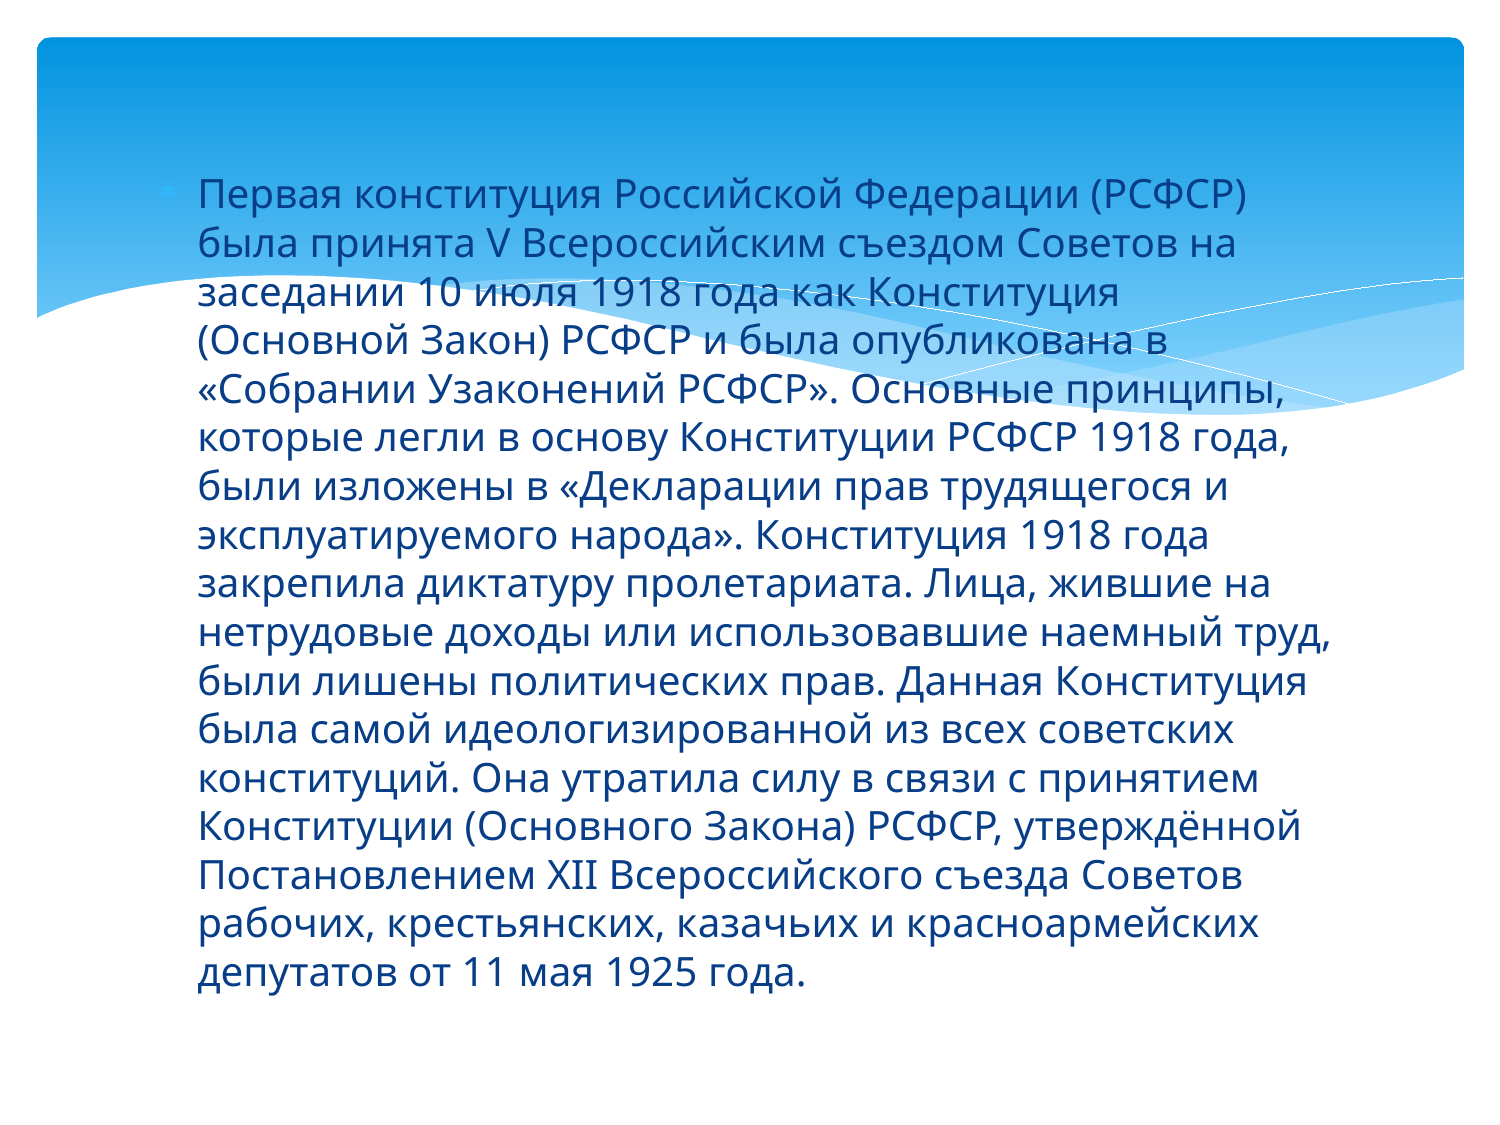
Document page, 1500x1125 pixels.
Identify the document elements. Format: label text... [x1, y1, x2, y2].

list Первая конституция Российской Федерации (РСФСР) была принята V Всероссийским съездом Советов на заседании 10 июля 1918 года как Конституция (Основной Закон) РСФСР и была опубликована в «Собрании Узаконений РСФСР». Основные принципы, которые легли в основу Конституции РСФСР 1918 года, были изложены в «Декларации прав трудящегося и эксплуатируемого народа». Конституция 1918 года закрепила диктатуру пролетариата. Лица, жившие на нетрудовые доходы или использовавшие наемный труд, были лишены политических прав. Данная Конституция была самой идеологизированной из всех советских конституций. Она утратила силу в связи с принятием Конституции (Основного Закона) РСФСР, утверждённой Постановлением XII Всероссийского съезда Советов рабочих, крестьянских, казачьих и красноармейских депутатов от 11 мая 1925 года. [143, 160, 1359, 1005]
